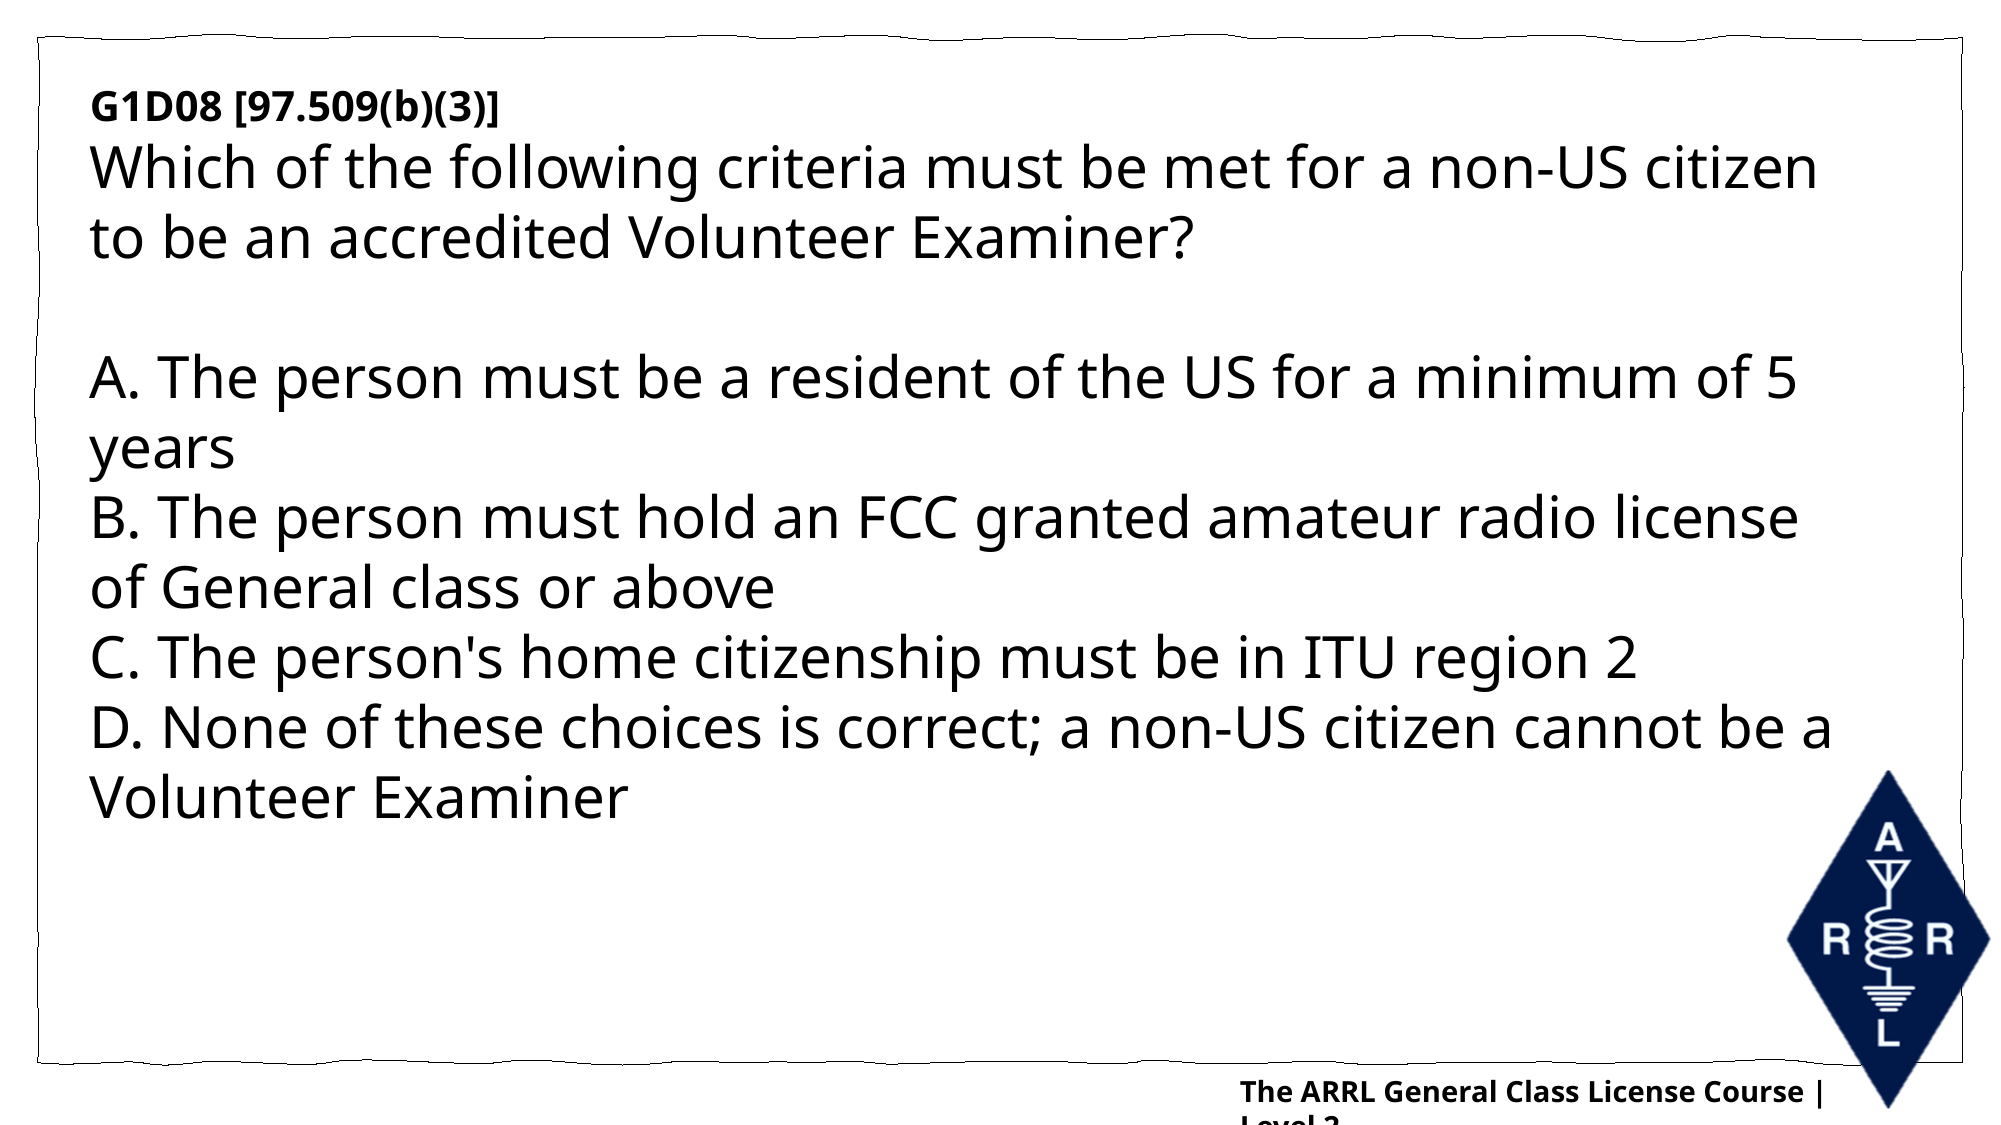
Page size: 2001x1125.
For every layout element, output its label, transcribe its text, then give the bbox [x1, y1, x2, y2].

text_box G1D08 [97.509(b)(3)] Which of the following criteria must be met for a non-US citizen to be an accredited Volunteer Examiner? A. The person must be a resident of the US for a minimum of 5 years B. The person must hold an FCC granted amateur radio license of General class or above C. The person's home citizenship must be in ITU region 2 D. None of these choices is correct; a non-US citizen cannot be a Volunteer Examiner [75, 72, 1850, 838]
picture [1773, 752, 1999, 1125]
